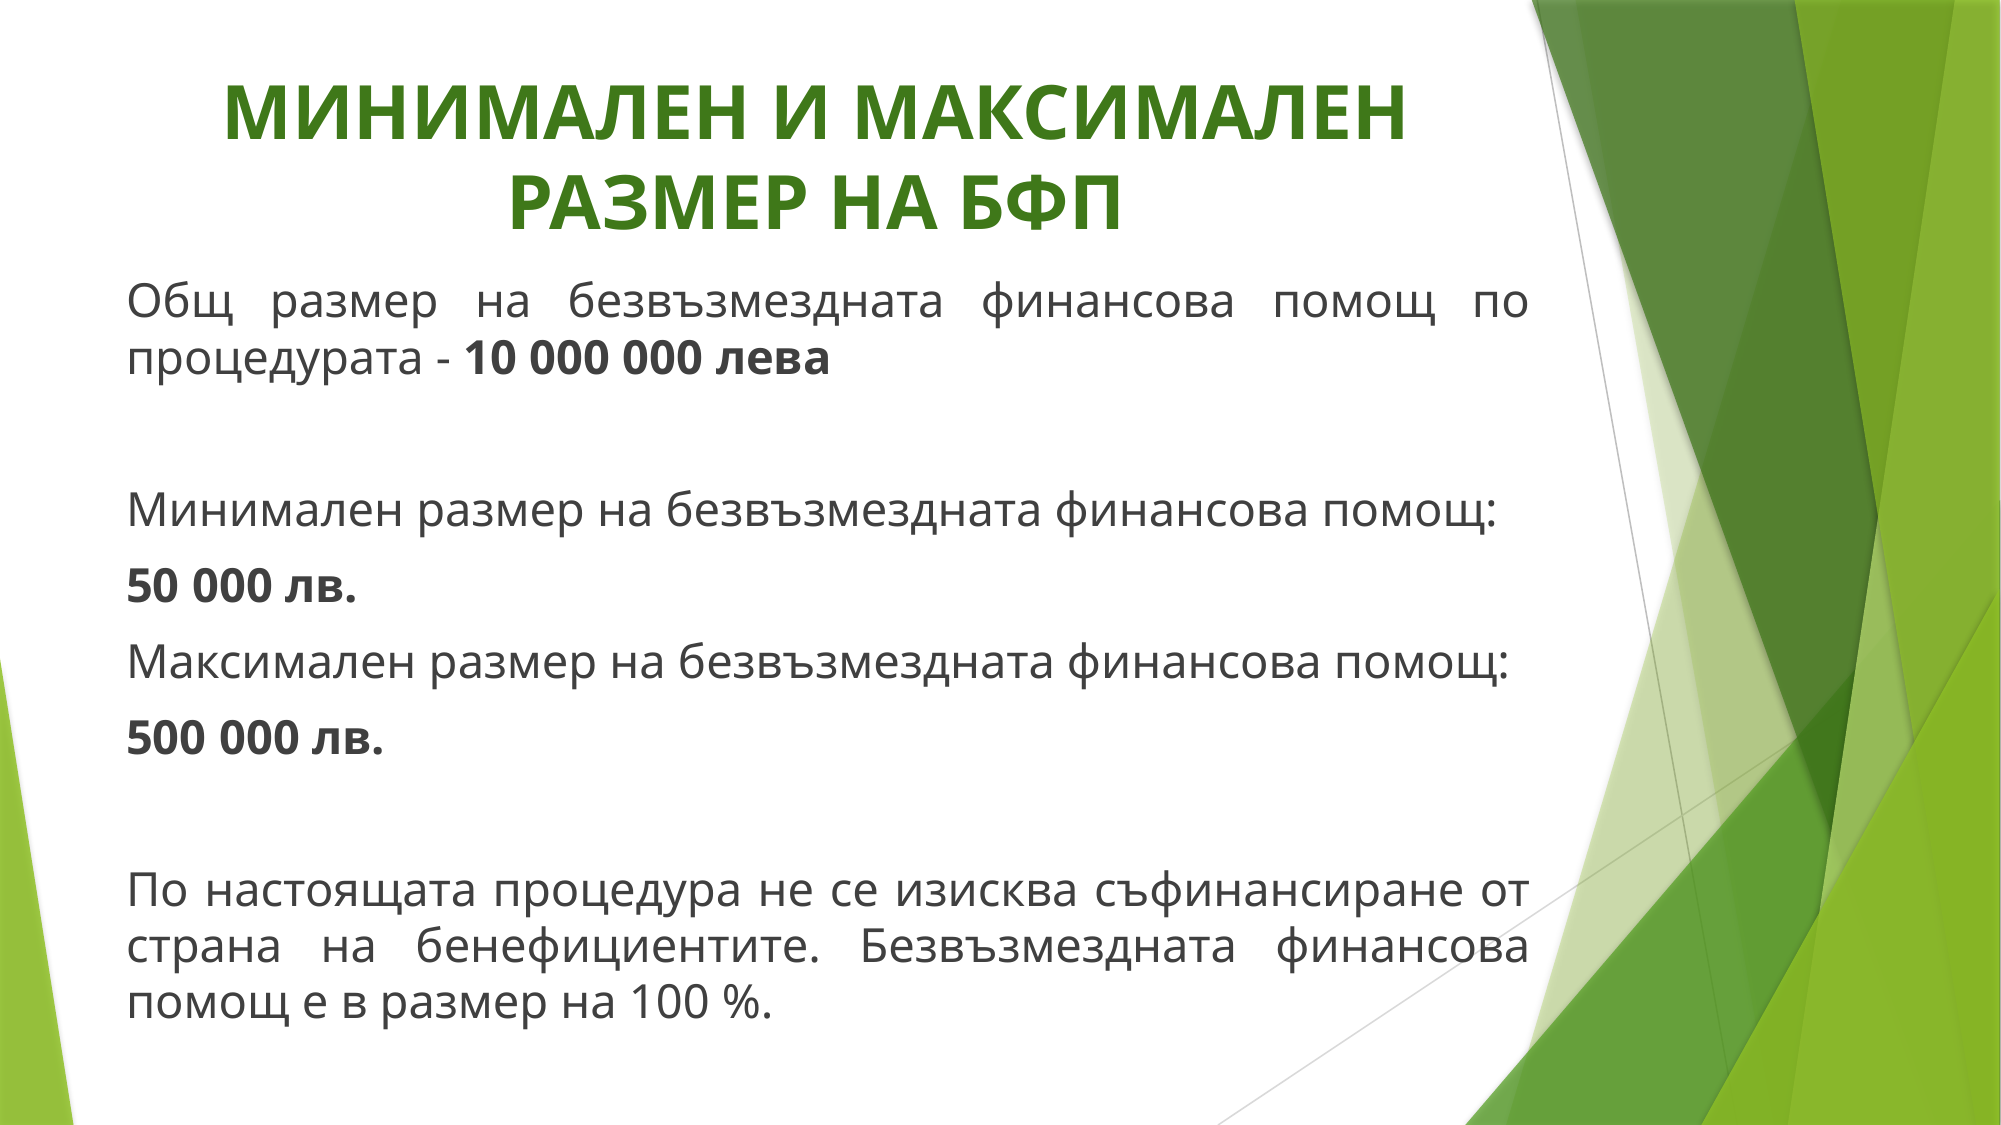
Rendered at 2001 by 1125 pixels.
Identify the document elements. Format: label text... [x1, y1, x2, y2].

list Общ размер на безвъзмездната финансова помощ по процедурата - 10 000 000 лева Минимален размер на безвъзмездната финансова помощ: 50 000 лв. Максимален размер на безвъзмездната финансова помощ: 500 000 лв. По настоящата процедура не се изисква съфинансиране от страна на бенефициентите. Безвъзмездната финансова помощ е в размер на 100 %. [111, 263, 1546, 1090]
title МИНИМАЛЕН И МАКСИМАЛЕН РАЗМЕР НА БФП [111, 56, 1522, 263]
